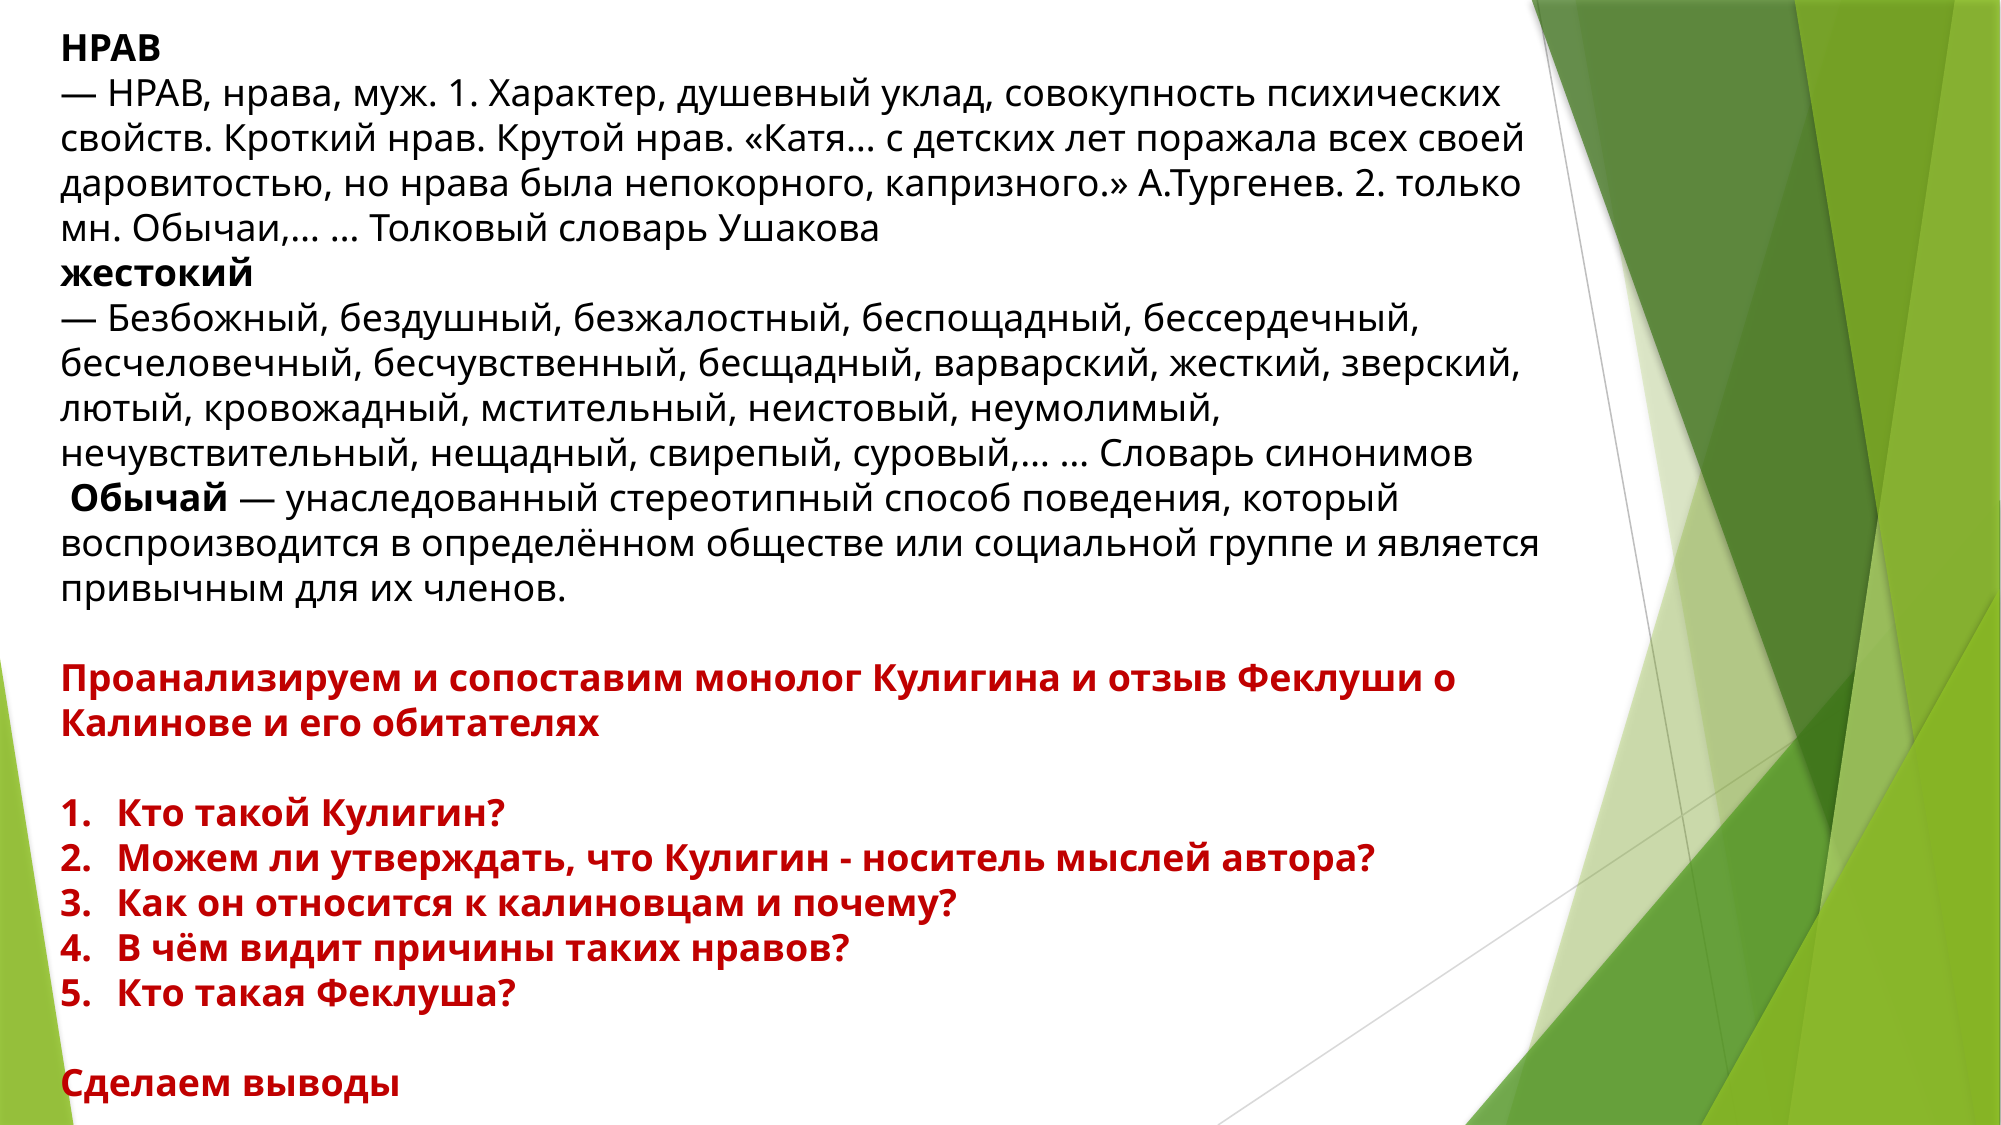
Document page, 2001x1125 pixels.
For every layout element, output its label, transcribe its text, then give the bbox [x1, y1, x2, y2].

text_box НРАВ — НРАВ, нрава, муж. 1. Характер, душевный уклад, совокупность психических свойств. Кроткий нрав. Крутой нрав. «Катя… с детских лет поражала всех своей даровитостью, но нрава была непокорного, капризного.» А.Тургенев. 2. только мн. Обычаи,… … Толковый словарь Ушакова жестокий — Безбожный, бездушный, безжалостный, беспощадный, бессердечный, бесчеловечный, бесчувственный, бесщадный, варварский, жесткий, зверский, лютый, кровожадный, мстительный, неистовый, неумолимый, нечувствительный, нещадный, свирепый, суровый,… … Словарь синонимов Обычай — унаследованный стереотипный способ поведения, который воспроизводится в определённом обществе или социальной группе и является привычным для их членов. Проанализируем и сопоставим монолог Кулигина и отзыв Феклуши о Калинове и его обитателях Кто такой Кулигин? Можем ли утверждать, что Кулигин - носитель мыслей автора? Как он относится к калиновцам и почему? В чём видит причины таких нравов? Кто такая Феклуша? Сделаем выводы [45, 17, 1603, 1125]
